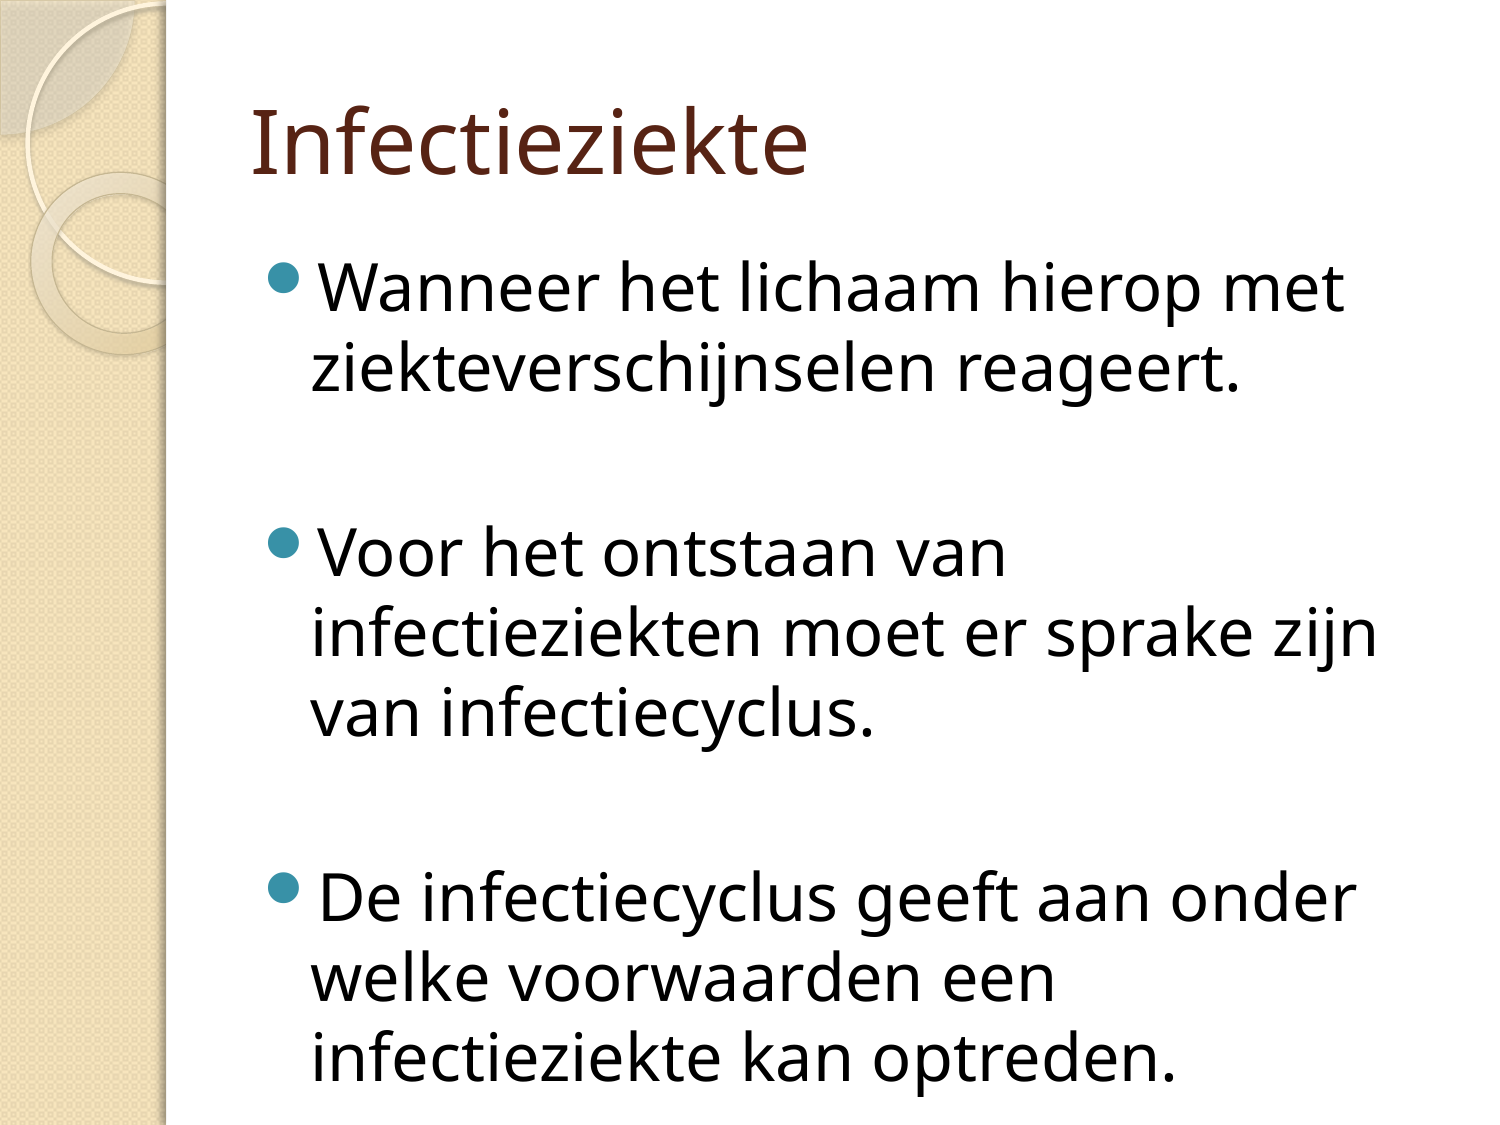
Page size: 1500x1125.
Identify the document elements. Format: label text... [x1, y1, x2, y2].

list Wanneer het lichaam hierop met ziekteverschijnselen reageert. Voor het ontstaan van infectieziekten moet er sprake zijn van infectiecyclus. De infectiecyclus geeft aan onder welke voorwaarden een infectieziekte kan optreden. [235, 237, 1466, 1025]
title Infectieziekte [235, 45, 1466, 233]
